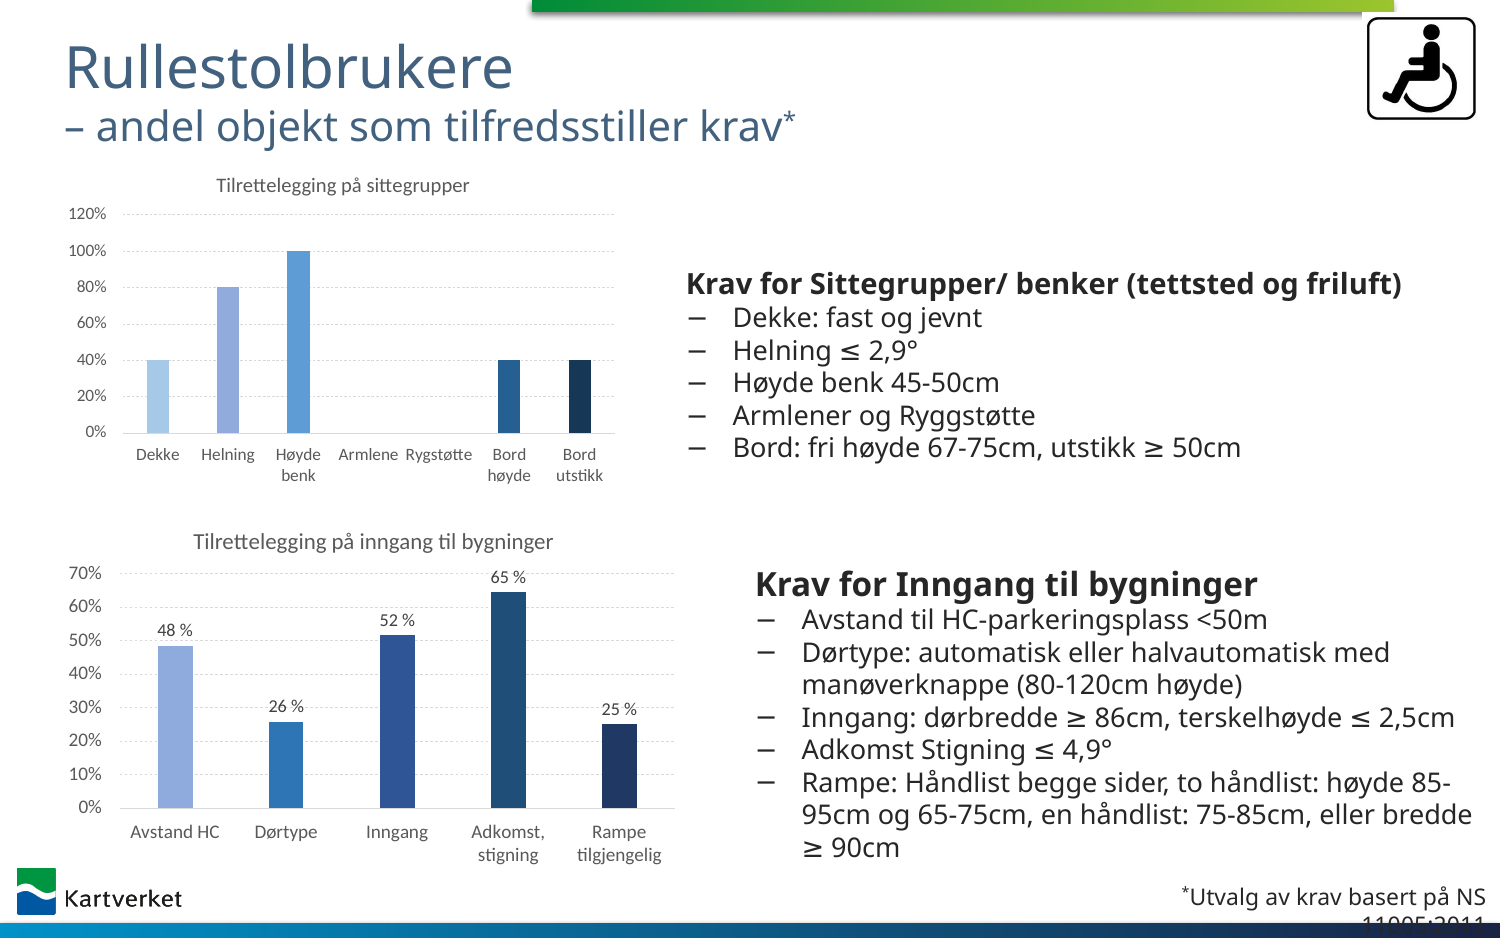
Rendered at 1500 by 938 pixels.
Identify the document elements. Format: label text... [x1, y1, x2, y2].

text_box Rullestolbrukere – andel objekt som tilfredsstiller krav* [49, 25, 1431, 158]
picture [1362, 12, 1481, 126]
text_box Krav for Sittegrupper/ benker (tettsted og friluft) Dekke: fast og jevnt Helning ≤ 2,9° Høyde benk 45-50cm Armlener og Ryggstøtte Bord: fri høyde 67-75cm, utstikk ≥ 50cm [670, 258, 1418, 471]
text_box *Utvalg av krav basert på NS 11005:2011 [1068, 873, 1500, 938]
picture [62, 520, 686, 874]
picture [62, 166, 625, 492]
text_box Krav for Inngang til bygninger Avstand til HC-parkeringsplass <50m Dørtype: automatisk eller halvautomatisk med manøverknappe (80-120cm høyde) Inngang: dørbredde ≥ 86cm, terskelhøyde ≤ 2,5cm Adkomst Stigning ≤ 4,9° Rampe: Håndlist begge sider, to håndlist: høyde 85-95cm og 65-75cm, en håndlist: 75-85cm, eller bredde ≥ 90cm [740, 555, 1491, 870]
